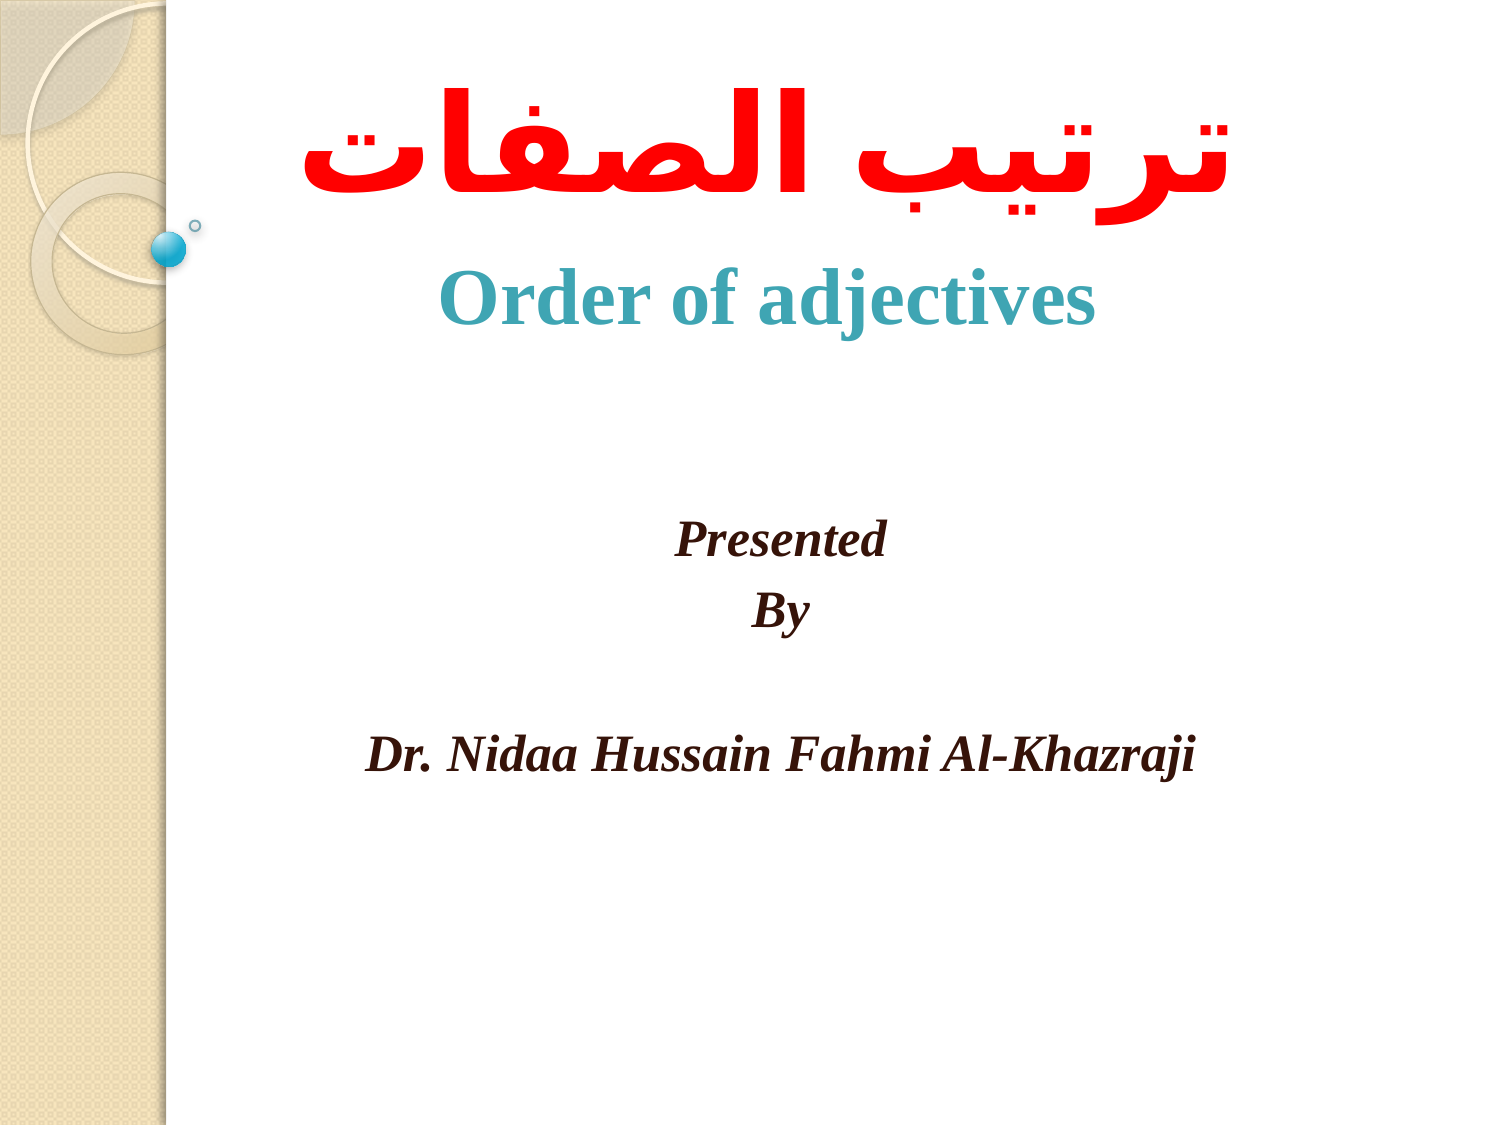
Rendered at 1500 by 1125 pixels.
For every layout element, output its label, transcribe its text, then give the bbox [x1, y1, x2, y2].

title ترتيب الصفات Order of adjectives [100, 149, 1436, 409]
subtitle Presented By Dr. Nidaa Hussain Fahmi Al-Khazraji [147, 503, 1410, 791]
